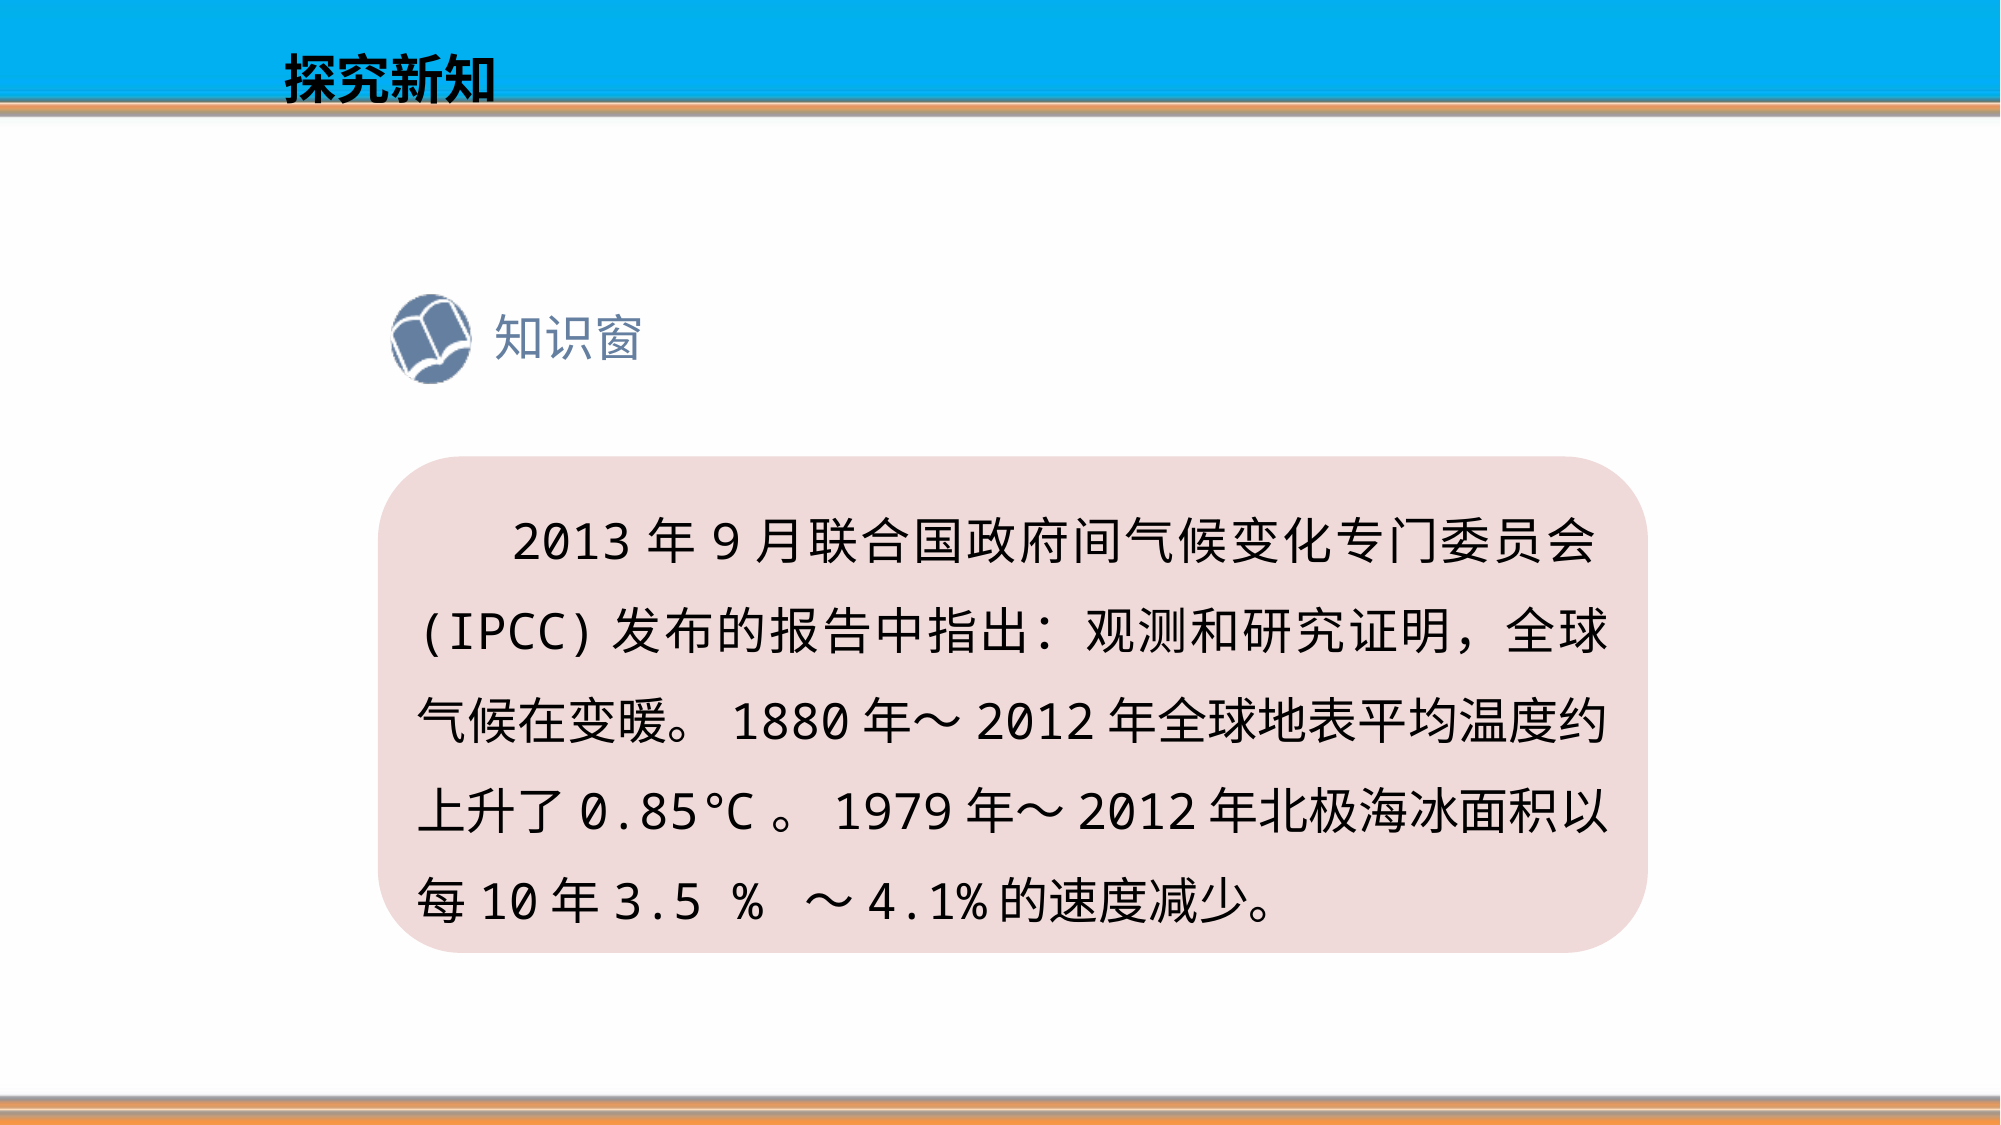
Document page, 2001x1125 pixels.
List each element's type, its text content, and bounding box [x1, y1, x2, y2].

picture [0, 97, 2001, 1125]
title 探究新知 [268, 38, 1733, 119]
text_box 2013年9月联合国政府间气候变化专门委员会(IPCC)发布的报告中指出：观测和研究证明，全球气候在变暖。1880年～2012年全球地表平均温度约上升了0.85℃。1979年～2012年北极海冰面积以每10年3.5 % ～4.1%的速度减少。 [375, 454, 1650, 955]
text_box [377, 282, 661, 392]
